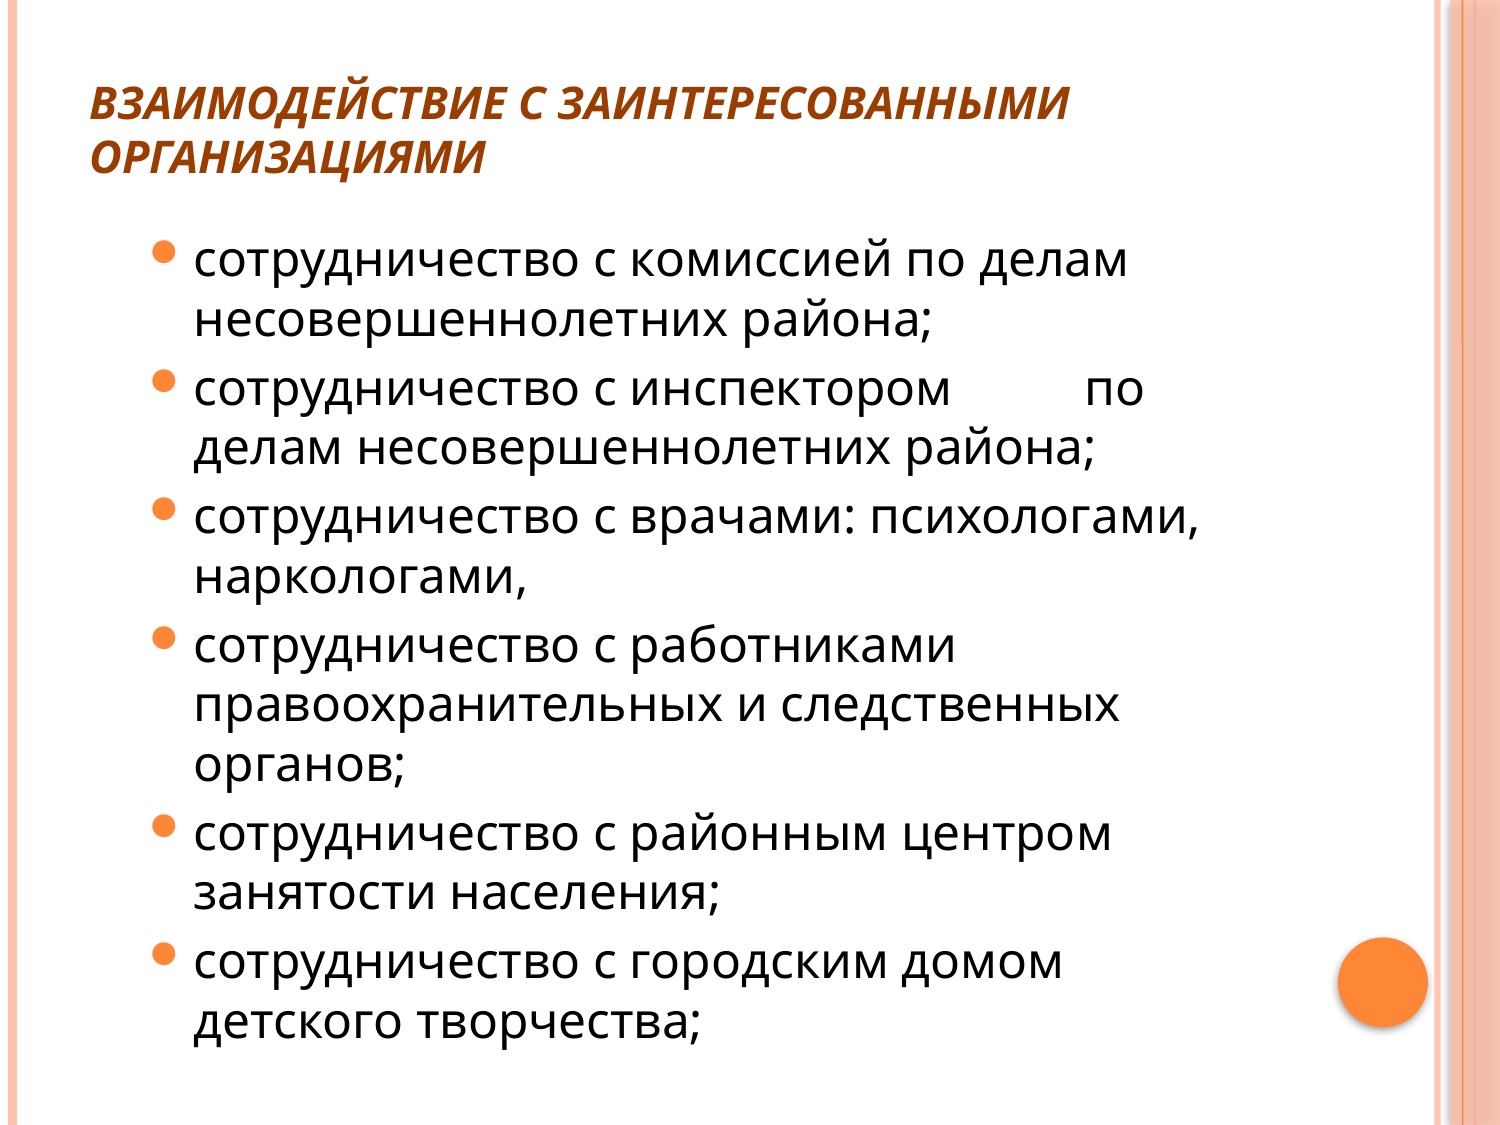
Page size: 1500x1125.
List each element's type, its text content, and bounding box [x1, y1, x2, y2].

title Взаимодействие с заинтересованными организациями [75, 66, 1300, 219]
list сотрудничество с комиссией по делам несовершеннолетних района; сотрудничество с инспектором по делам несовершеннолетних района; сотрудничество с врачами: психологами, наркологами, сотрудничество с работниками правоохранительных и следственных органов; сотрудничество с районным центром занятости населения; сотрудничество с городским домом детского творчества; [75, 219, 1300, 1062]
